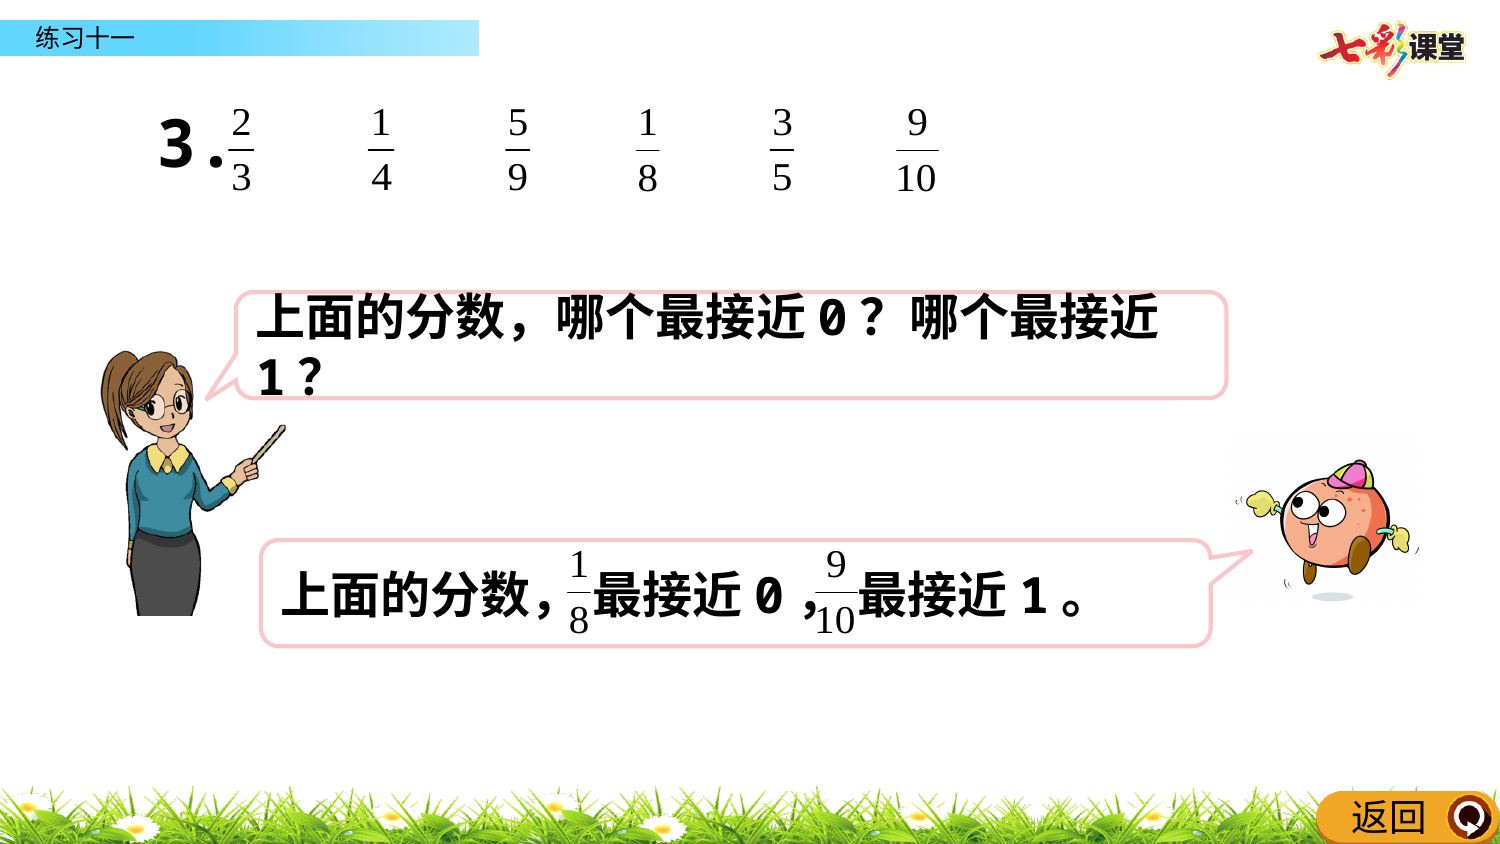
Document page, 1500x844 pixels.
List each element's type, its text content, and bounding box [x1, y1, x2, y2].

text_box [141, 93, 1330, 200]
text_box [260, 539, 1211, 647]
picture [100, 349, 286, 616]
picture [0, 786, 1500, 844]
text_box [1216, 559, 1221, 576]
picture [1226, 432, 1420, 604]
text_box [290, 504, 1221, 554]
picture [1316, 20, 1468, 80]
text_box 上面的分数，哪个最接近0？哪个最接近1？ [235, 291, 1227, 399]
